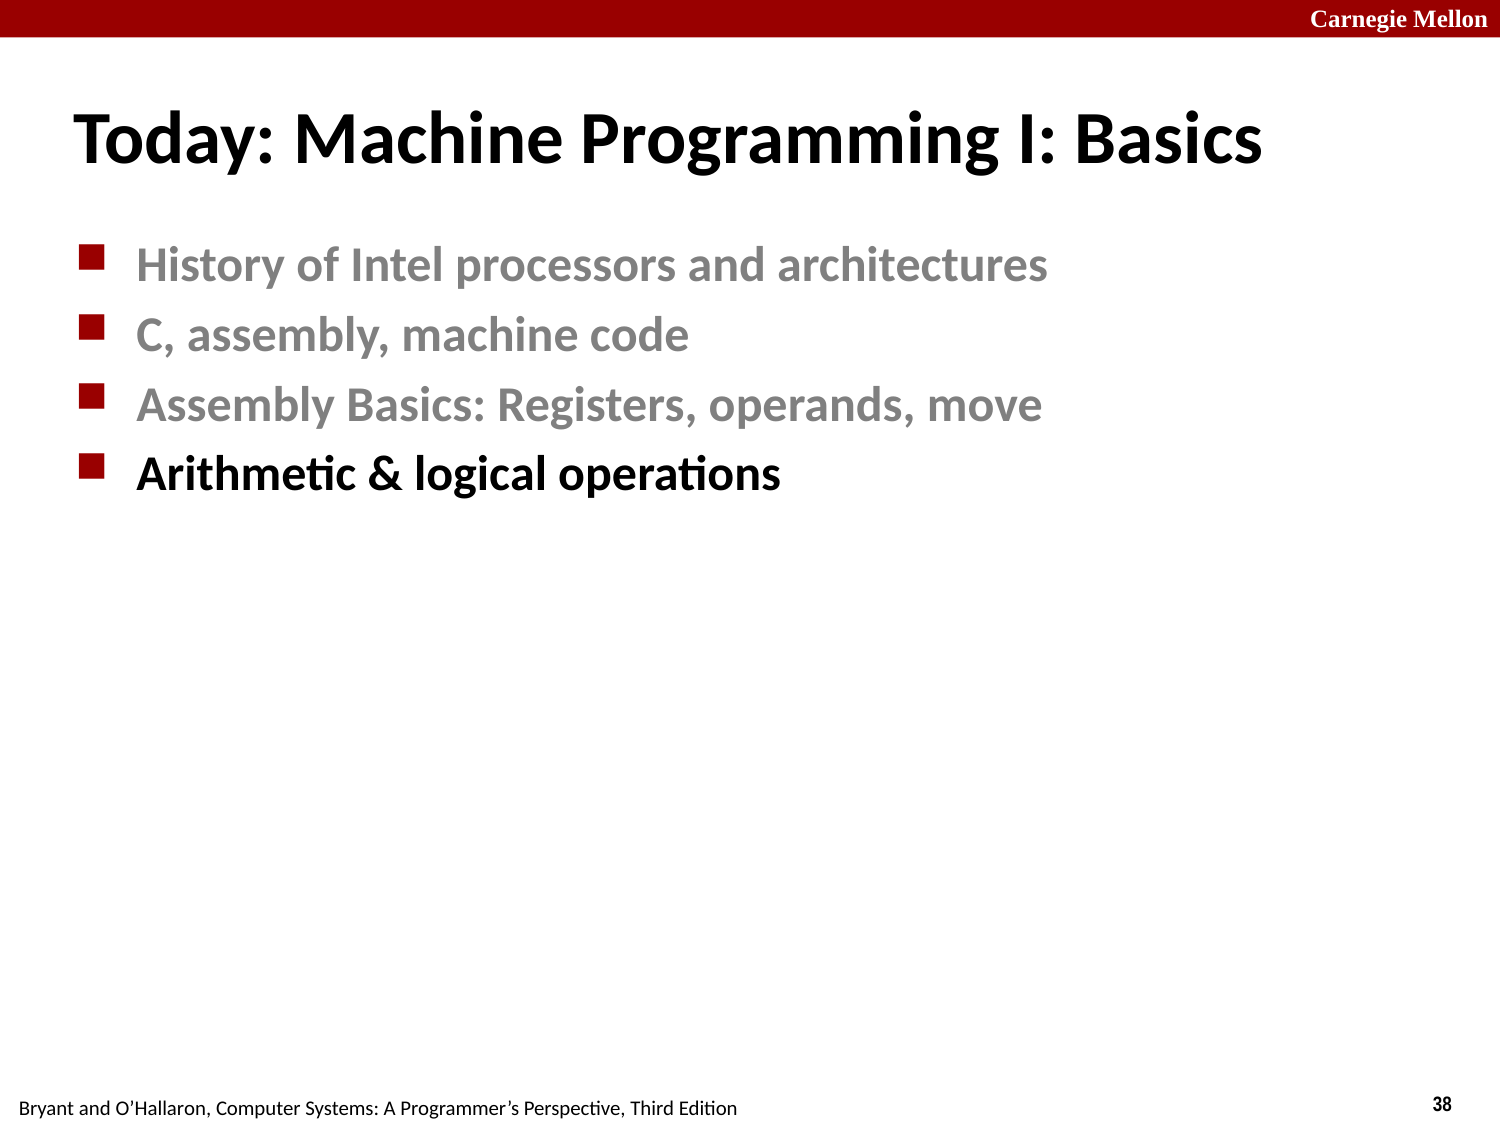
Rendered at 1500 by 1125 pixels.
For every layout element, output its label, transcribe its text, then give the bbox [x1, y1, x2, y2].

title Today: Machine Programming I: Basics [58, 71, 1305, 197]
list History of Intel processors and architectures C, assembly, machine code Assembly Basics: Registers, operands, move Arithmetic & logical operations [64, 223, 1361, 1040]
